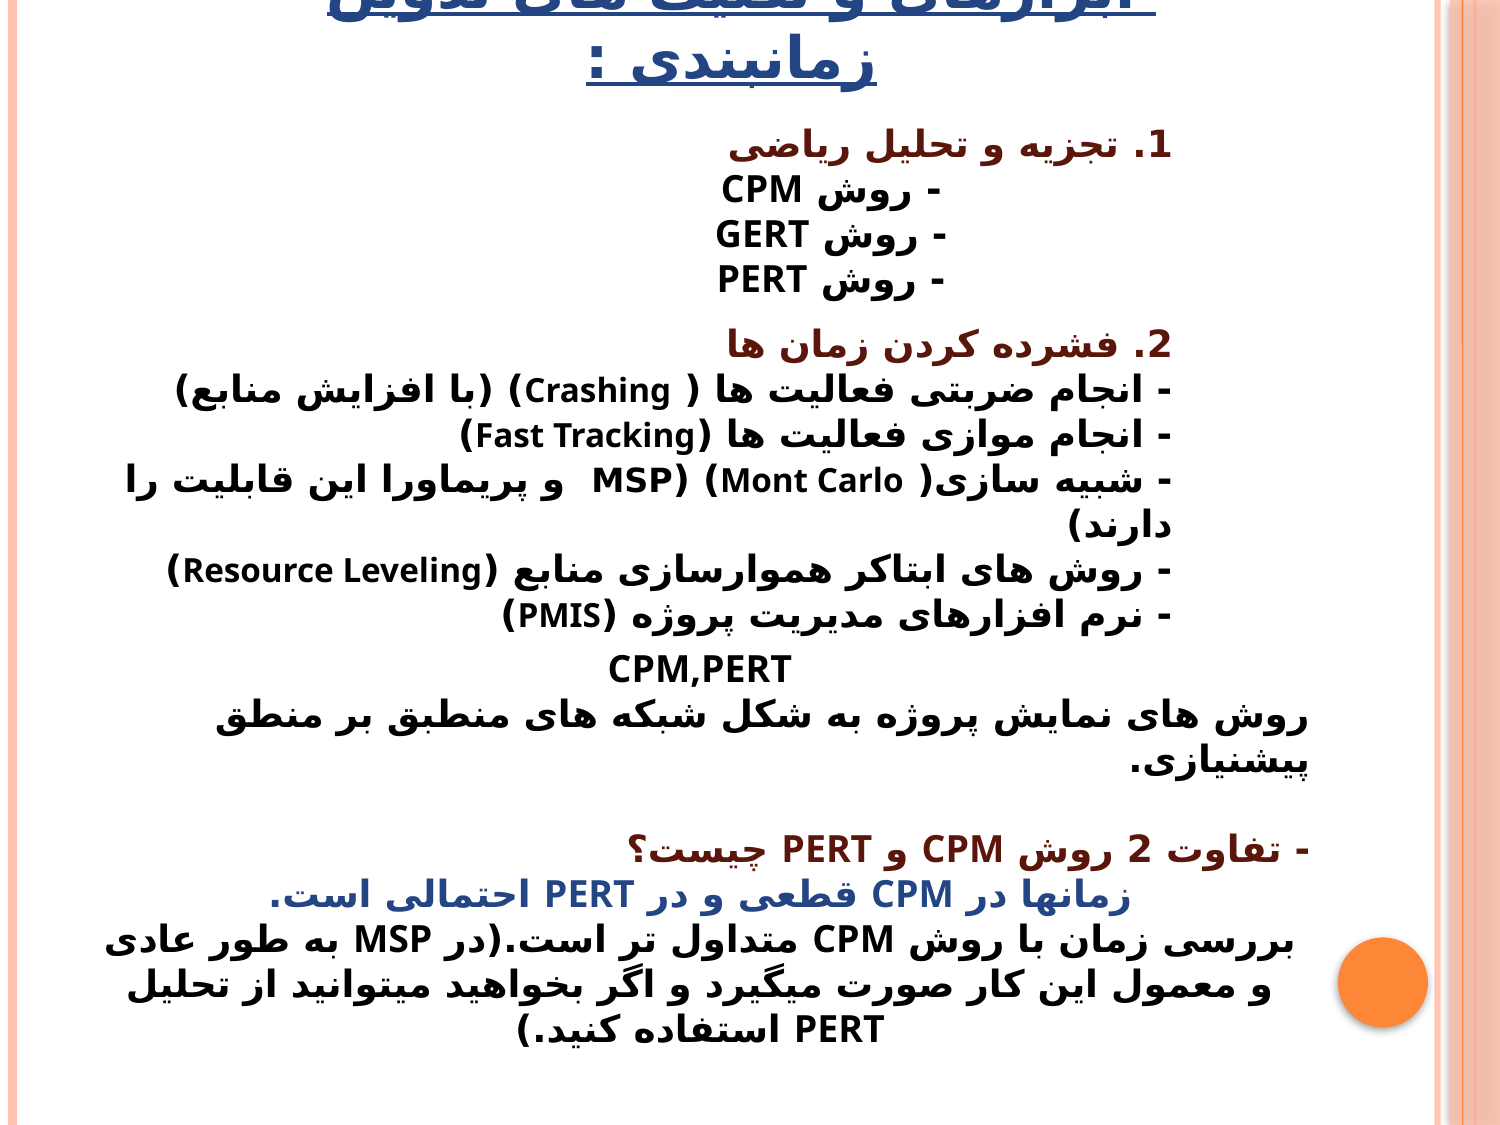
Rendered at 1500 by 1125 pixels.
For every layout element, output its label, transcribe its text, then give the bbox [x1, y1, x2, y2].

text_box 1. تجزیه و تحلیل ریاضی - روش CPM - روش GERT - روش PERT [474, 112, 1188, 312]
text_box 2. فشرده کردن زمان ها - انجام ضربتی فعالیت ها ( Crashing) (با افزایش منابع) - انجام موازی فعالیت ها (Fast Tracking) - شبیه سازی( Mont Carlo) (MSP و پریماورا این قابلیت را دارند) - روش های ابتاکر هموارسازی منابع (Resource Leveling) - نرم افزارهای مدیریت پروژه (PMIS) [37, 312, 1188, 688]
title ابزارهای و تکنیک های تدوین زمانبندی : [262, 0, 1200, 168]
text_box CPM,PERT روش های نمایش پروژه به شکل شبکه های منطبق بر منطق پیشنیازی. - تفاوت 2 روش CPM و PERT چیست؟ زمانها در CPM قطعی و در PERT احتمالی است. بررسی زمان با روش CPM متداول تر است.(در MSP به طور عادی و معمول این کار صورت میگیرد و اگر بخواهید میتوانید از تحلیل PERT استفاده کنید.) [75, 637, 1325, 1103]
